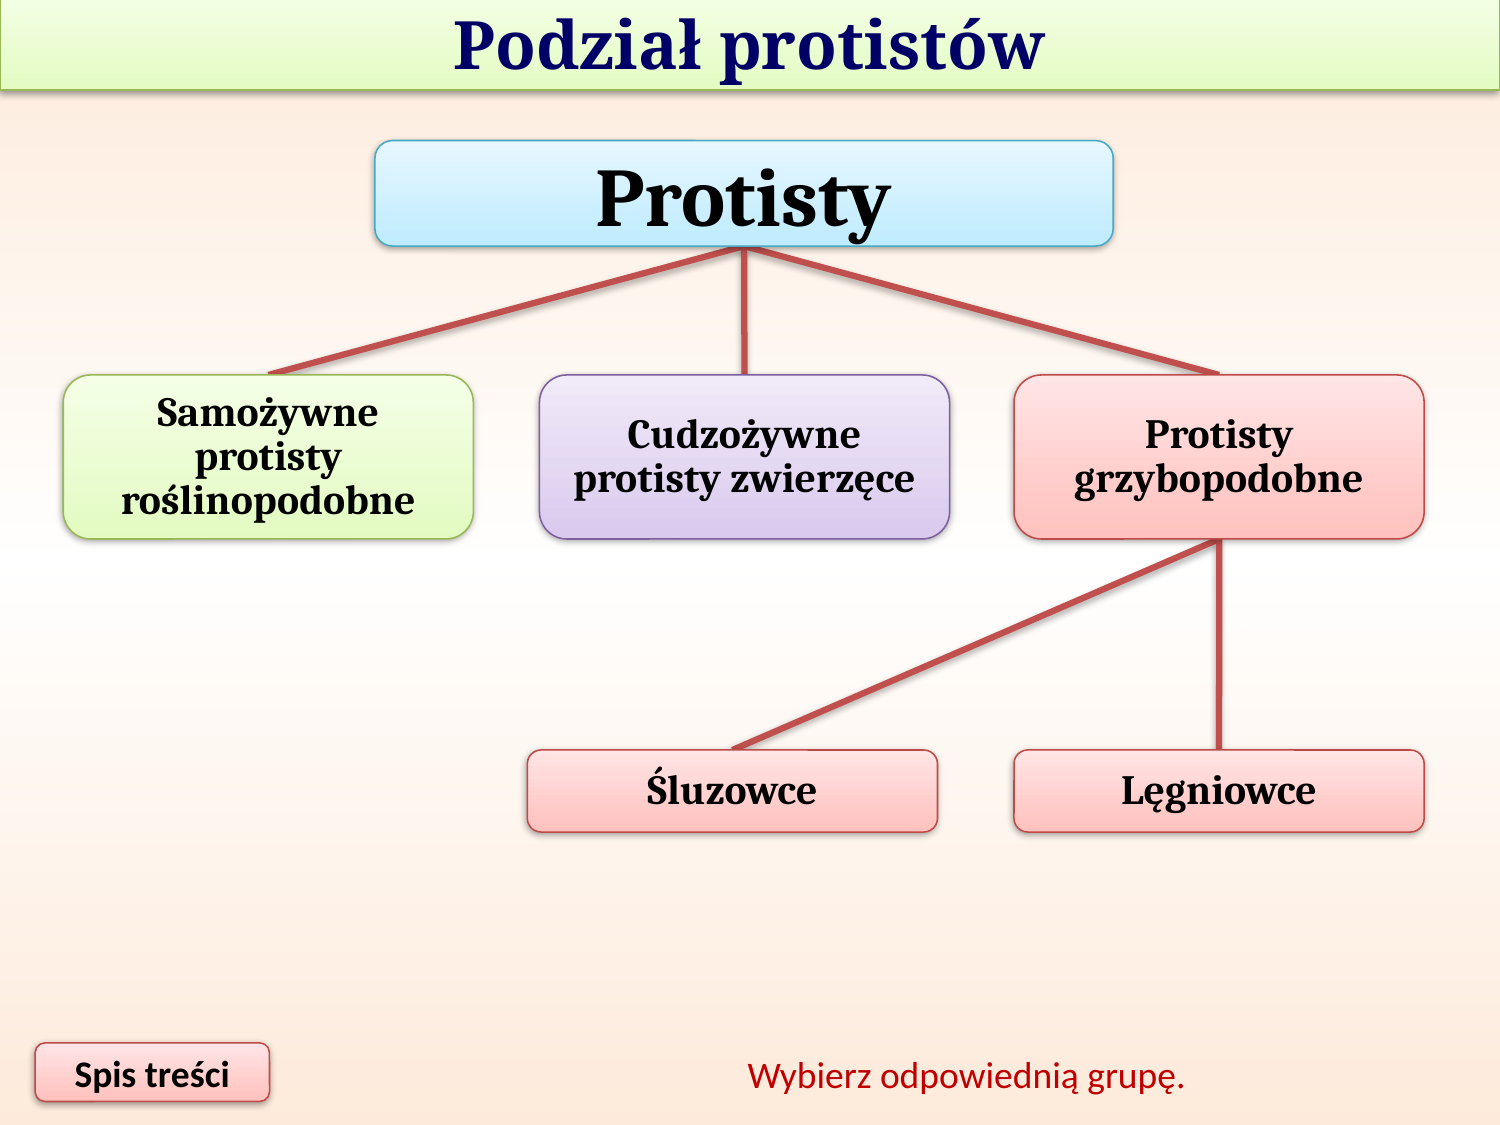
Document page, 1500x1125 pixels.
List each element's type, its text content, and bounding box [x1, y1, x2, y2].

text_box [869, 400, 1082, 889]
text_box Protisty [576, 139, 911, 247]
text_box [441, 72, 571, 549]
text_box Spis treści [34, 1042, 271, 1103]
text_box Lęgniowce [1085, 749, 1425, 833]
text_box Samożywne protisty roślinopodobne [62, 374, 436, 540]
text_box Wybierz odpowiednią grupę. [503, 1043, 1430, 1104]
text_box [916, 72, 1047, 399]
text_box Cudzożywne protisty zwierzęce [576, 374, 911, 540]
text_box Protisty [374, 139, 436, 247]
text_box Protisty grzybopodobne [1051, 374, 1425, 540]
text_box Protisty [1051, 139, 1115, 247]
text_box Podział protistów [0, 0, 1500, 91]
text_box Śluzowce [526, 749, 864, 833]
